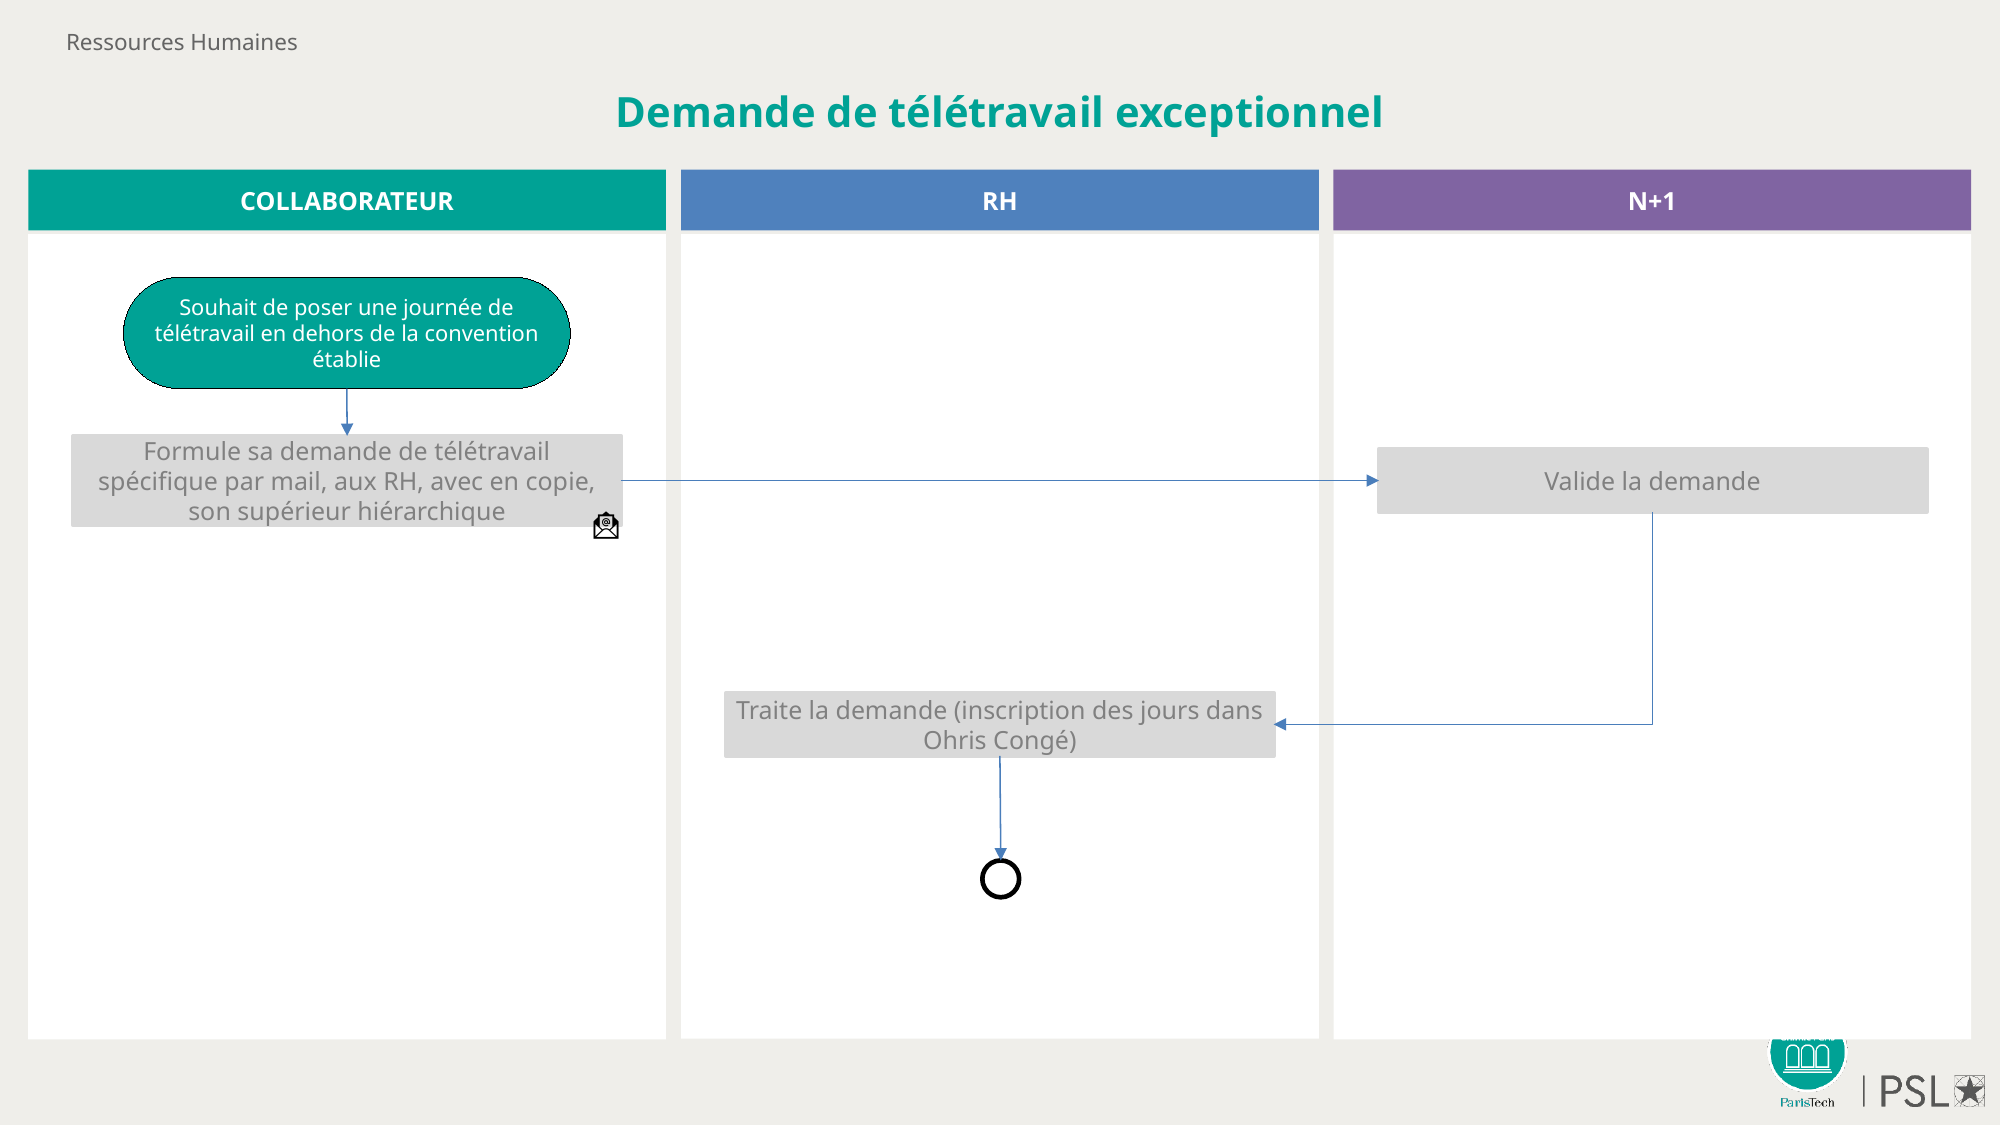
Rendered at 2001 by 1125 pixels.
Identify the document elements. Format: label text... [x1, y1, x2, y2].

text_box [27, 169, 667, 1040]
title Demande de télétravail exceptionnel [149, 75, 1851, 147]
picture [590, 509, 622, 541]
picture [1767, 1011, 1985, 1107]
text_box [680, 169, 1320, 479]
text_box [1356, 428, 1570, 809]
list Ressources Humaines [50, 19, 1047, 55]
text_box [1333, 169, 1972, 1040]
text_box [680, 488, 1320, 1039]
text_box Fait valider la convention par la Direction UMR puis la Direction Scientifique [1349, 432, 1572, 814]
